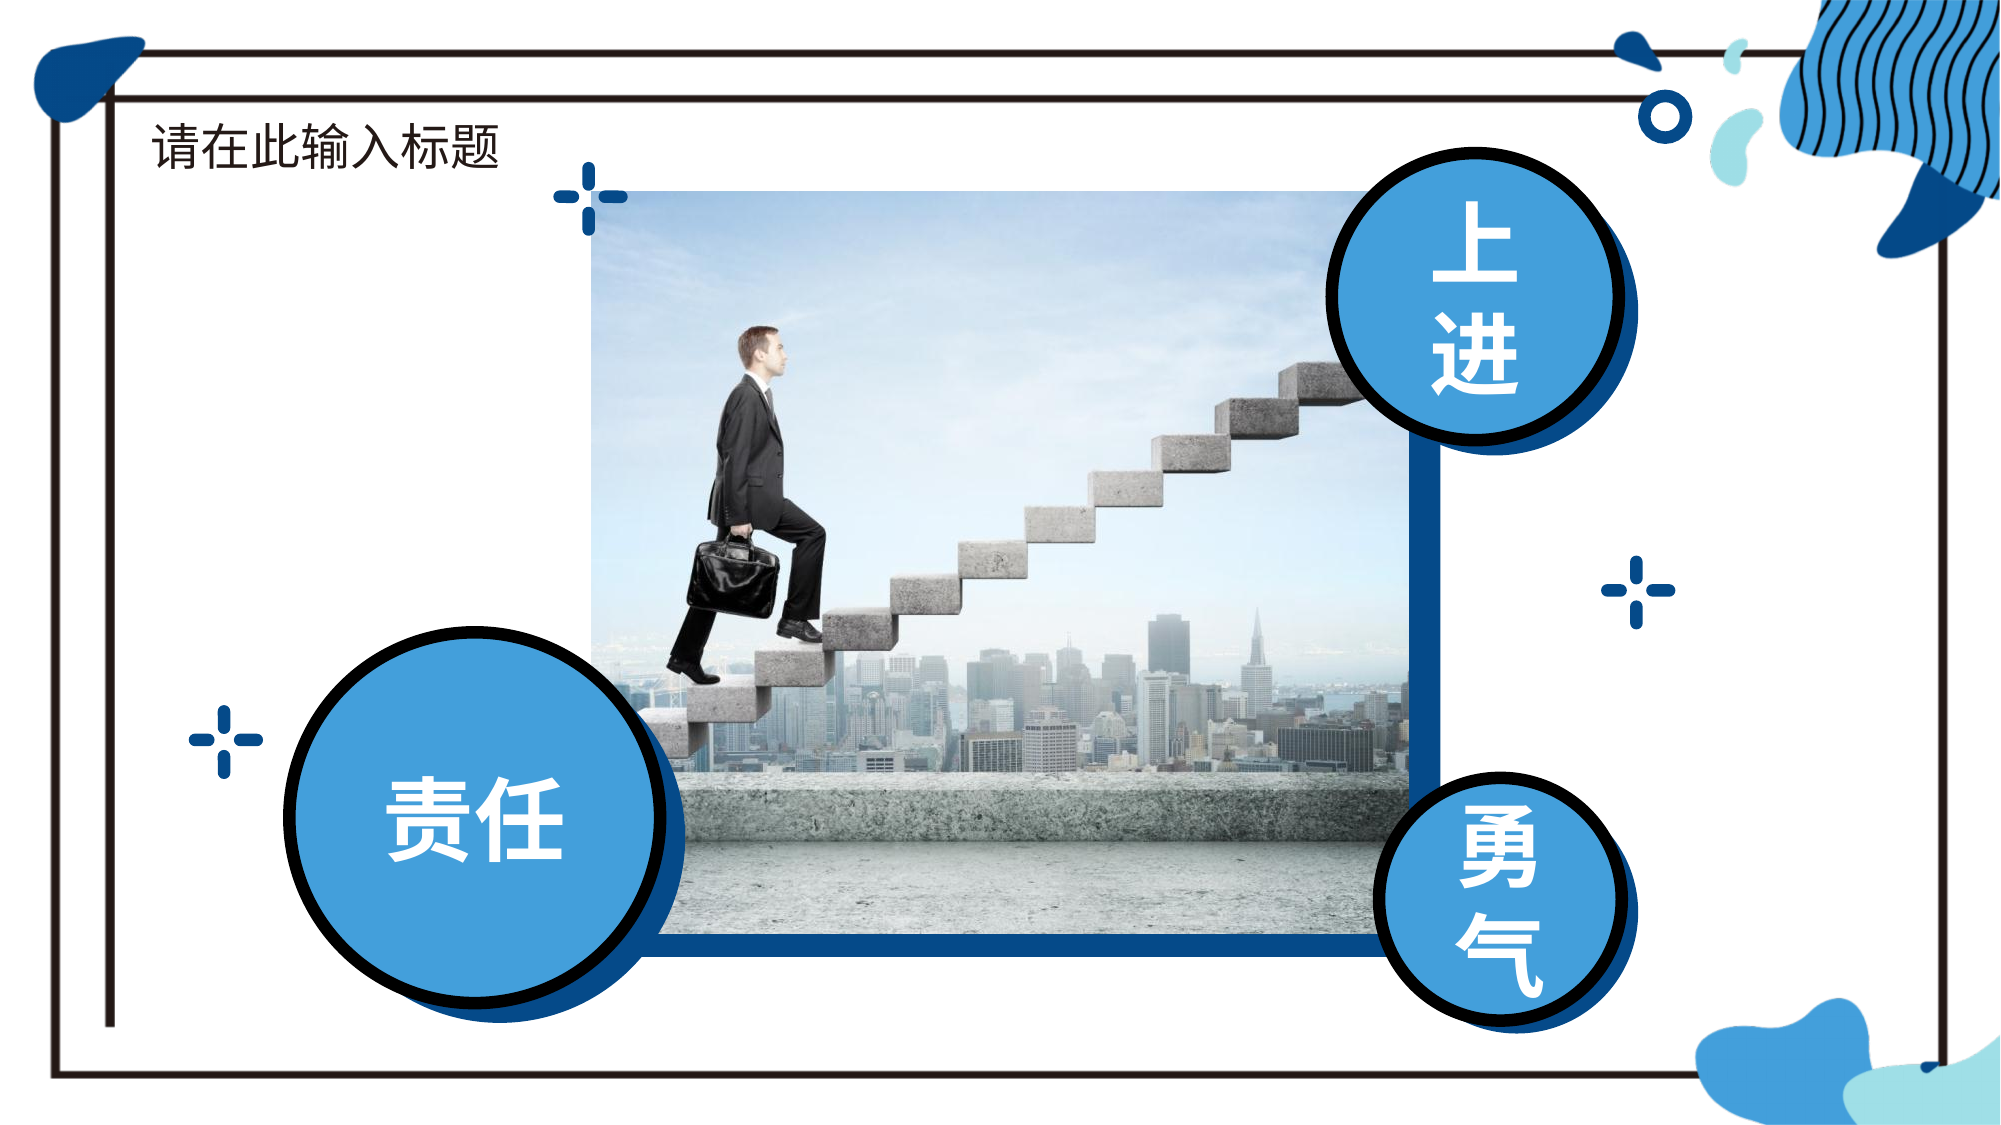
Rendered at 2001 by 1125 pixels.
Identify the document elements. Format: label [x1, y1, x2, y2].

text_box [1607, 561, 1670, 624]
picture [1689, 931, 2000, 1124]
text_box [591, 191, 1441, 957]
text_box [1379, 777, 1639, 1034]
text_box [194, 711, 257, 773]
text_box [289, 632, 686, 1023]
text_box [1331, 153, 1639, 456]
text_box [559, 168, 622, 230]
picture [0, 0, 2000, 1113]
